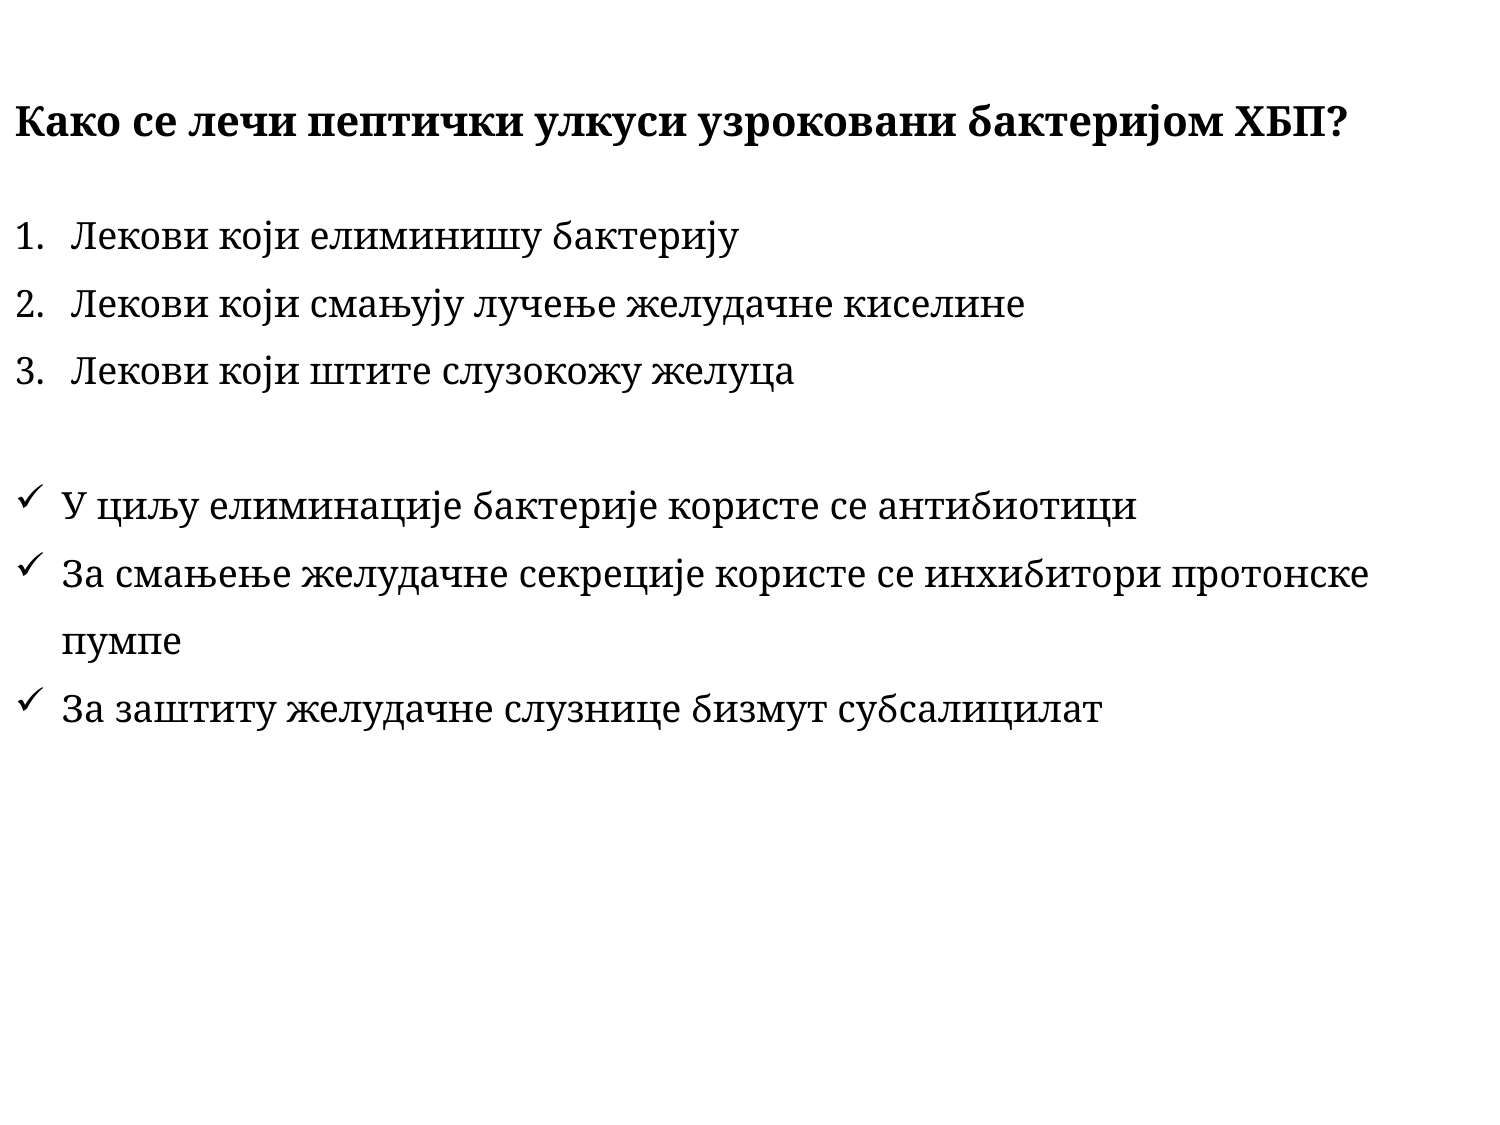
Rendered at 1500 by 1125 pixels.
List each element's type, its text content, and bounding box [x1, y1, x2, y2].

text_box Како се лечи пептички улкуси узроковани бактеријом ХБП? Лекови који елиминишу бактерију Лекови који смањују лучење желудачне киселине Лекови који штите слузокожу желуца У циљу елиминације бактерије користе се антибиотици За смањење желудачне секреције користе се инхибитори протонске пумпе За заштиту желудачне слузнице бизмут субсалицилат [0, 87, 1500, 738]
